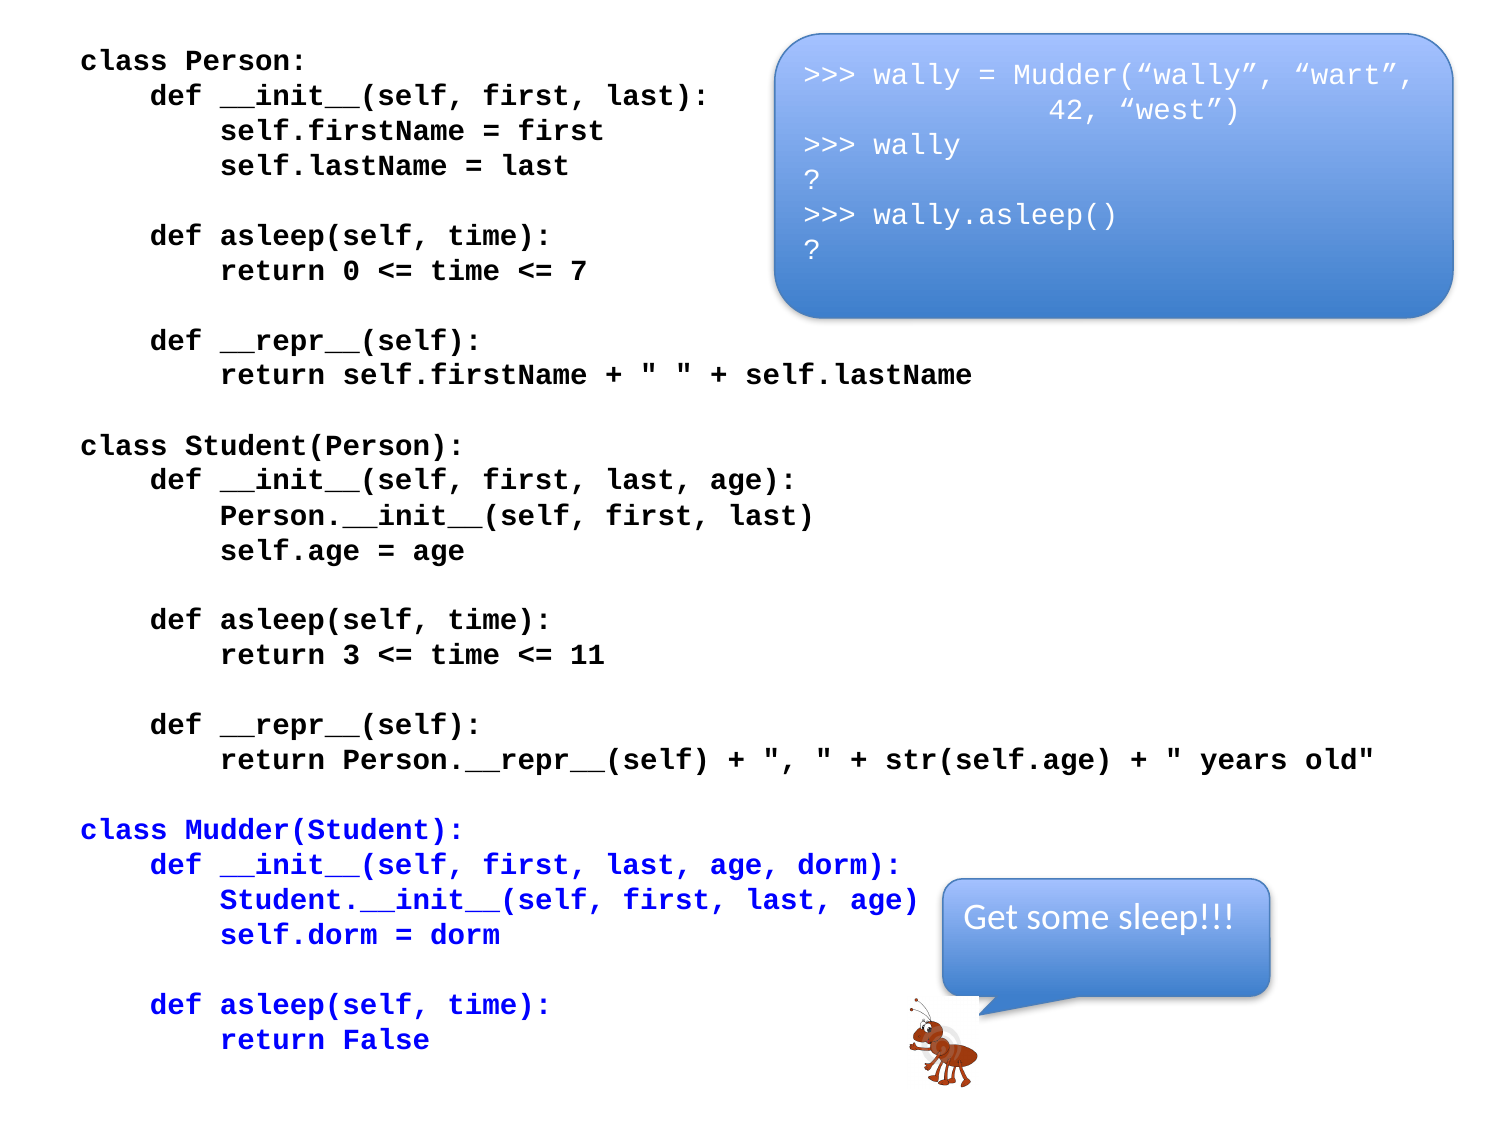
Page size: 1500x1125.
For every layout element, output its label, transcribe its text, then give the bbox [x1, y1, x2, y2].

text_box Get some sleep!!! [942, 878, 1271, 1015]
text_box >>> wally = Mudder(“wally”, “wart”, 42, “west”) >>> wally ? >>> wally.asleep() ? [773, 33, 1454, 319]
text_box class Person: def __init__(self, first, last): self.firstName = first self.lastName = last def asleep(self, time): return 0 <= time <= 7 def __repr__(self): return self.firstName + " " + self.lastName class Student(Person): def __init__(self, first, last, age): Person.__init__(self, first, last) self.age = age def asleep(self, time): return 3 <= time <= 11 def __repr__(self): return Person.__repr__(self) + ", " + str(self.age) + " years old" class Mudder(Student): def __init__(self, first, last, age, dorm): Student.__init__(self, first, last, age) self.dorm = dorm def asleep(self, time): return False [65, 33, 1390, 1063]
picture [907, 995, 979, 1089]
